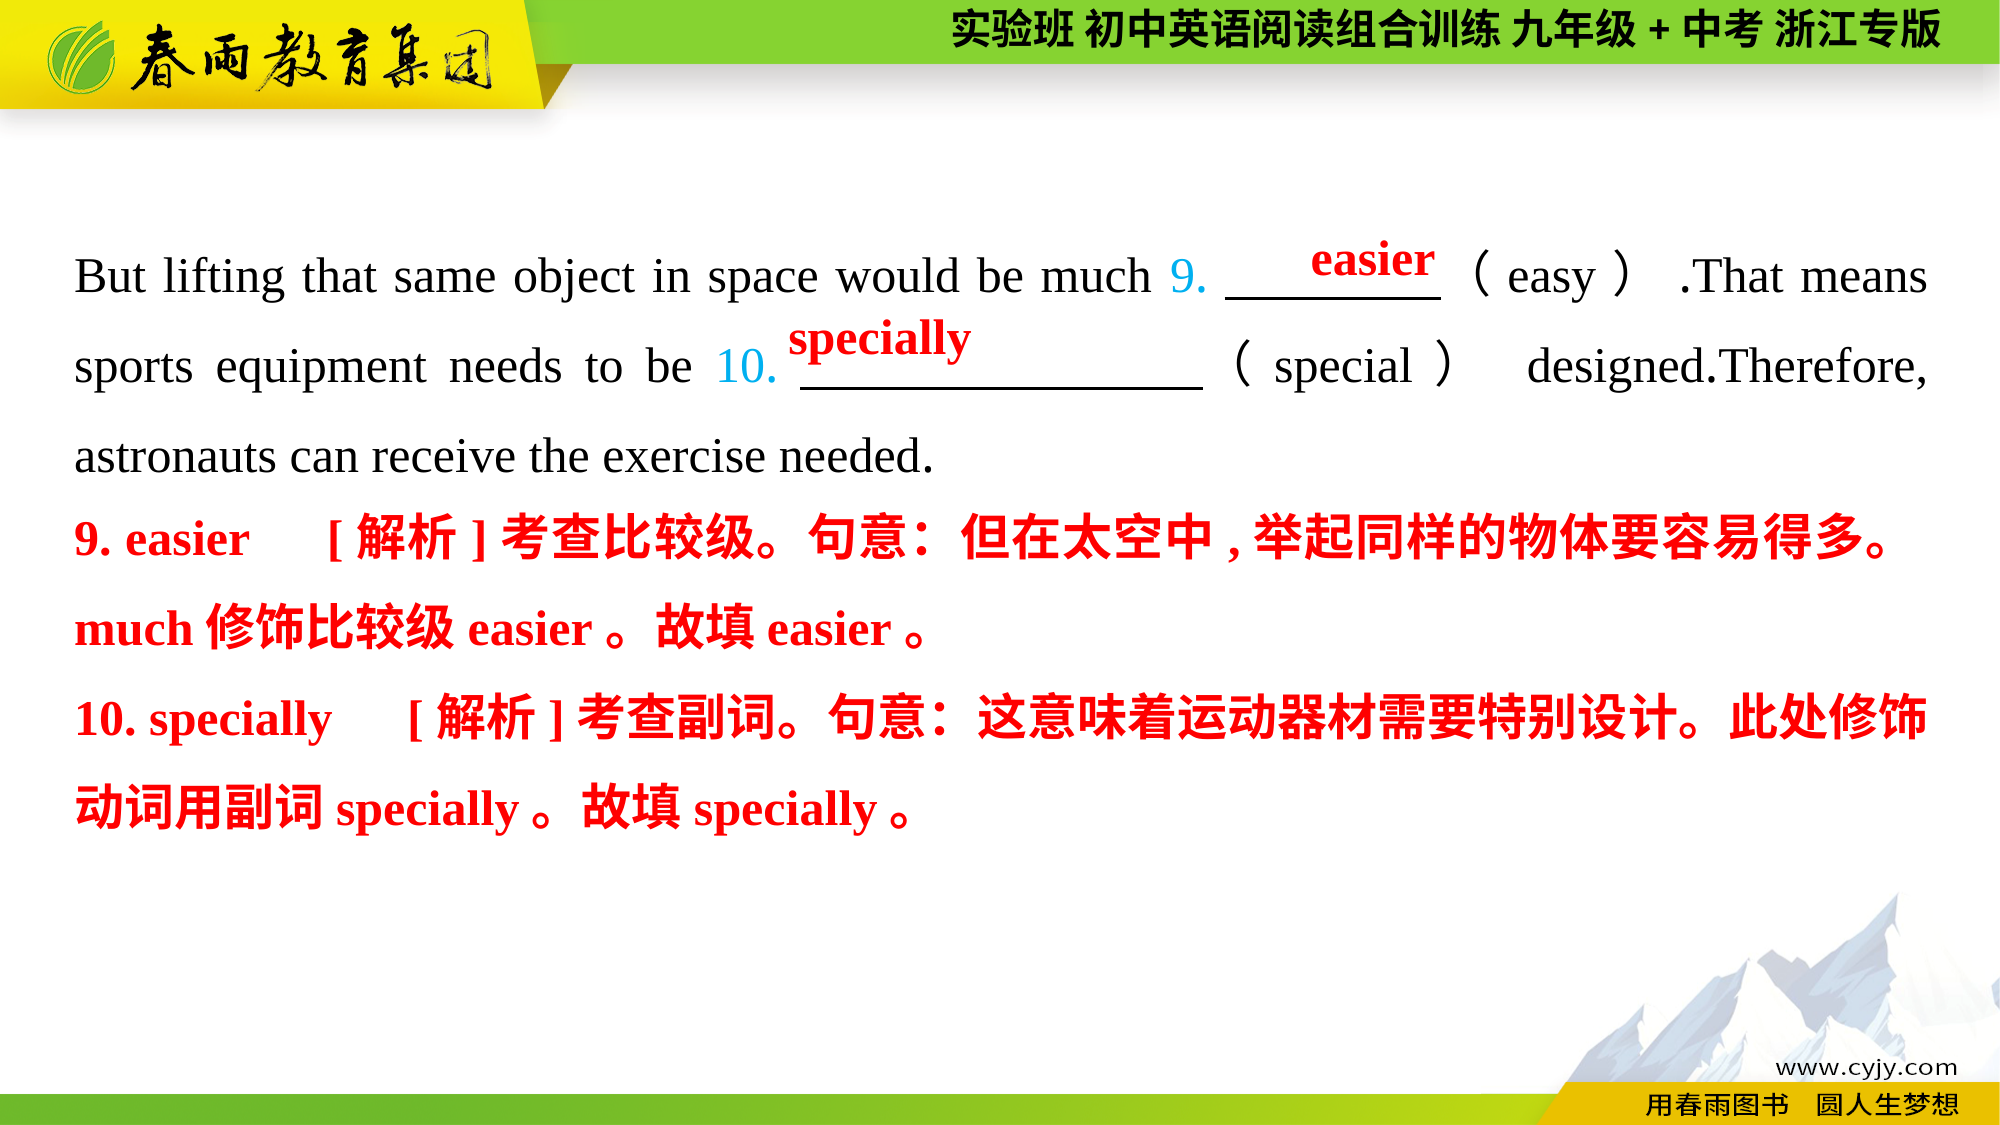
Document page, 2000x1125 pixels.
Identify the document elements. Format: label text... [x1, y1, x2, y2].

list But lifting that same object in space would be much 9. （easy）.That means sports equipment needs to be 10. （special） designed.Therefore, astronauts can receive the exercise needed. [59, 205, 1944, 467]
picture [0, 0, 2000, 1125]
text_box 9. easier [解析]考查比较级。句意：但在太空中,举起同样的物体要容易得多。much修饰比较级easier。故填easier。 10. specially [解析]考查副词。句意：这意味着运动器材需要特别设计。此处修饰动词用副词specially。故填specially。 [59, 467, 1944, 843]
text_box specially [773, 297, 988, 373]
text_box easier [1295, 218, 1451, 294]
